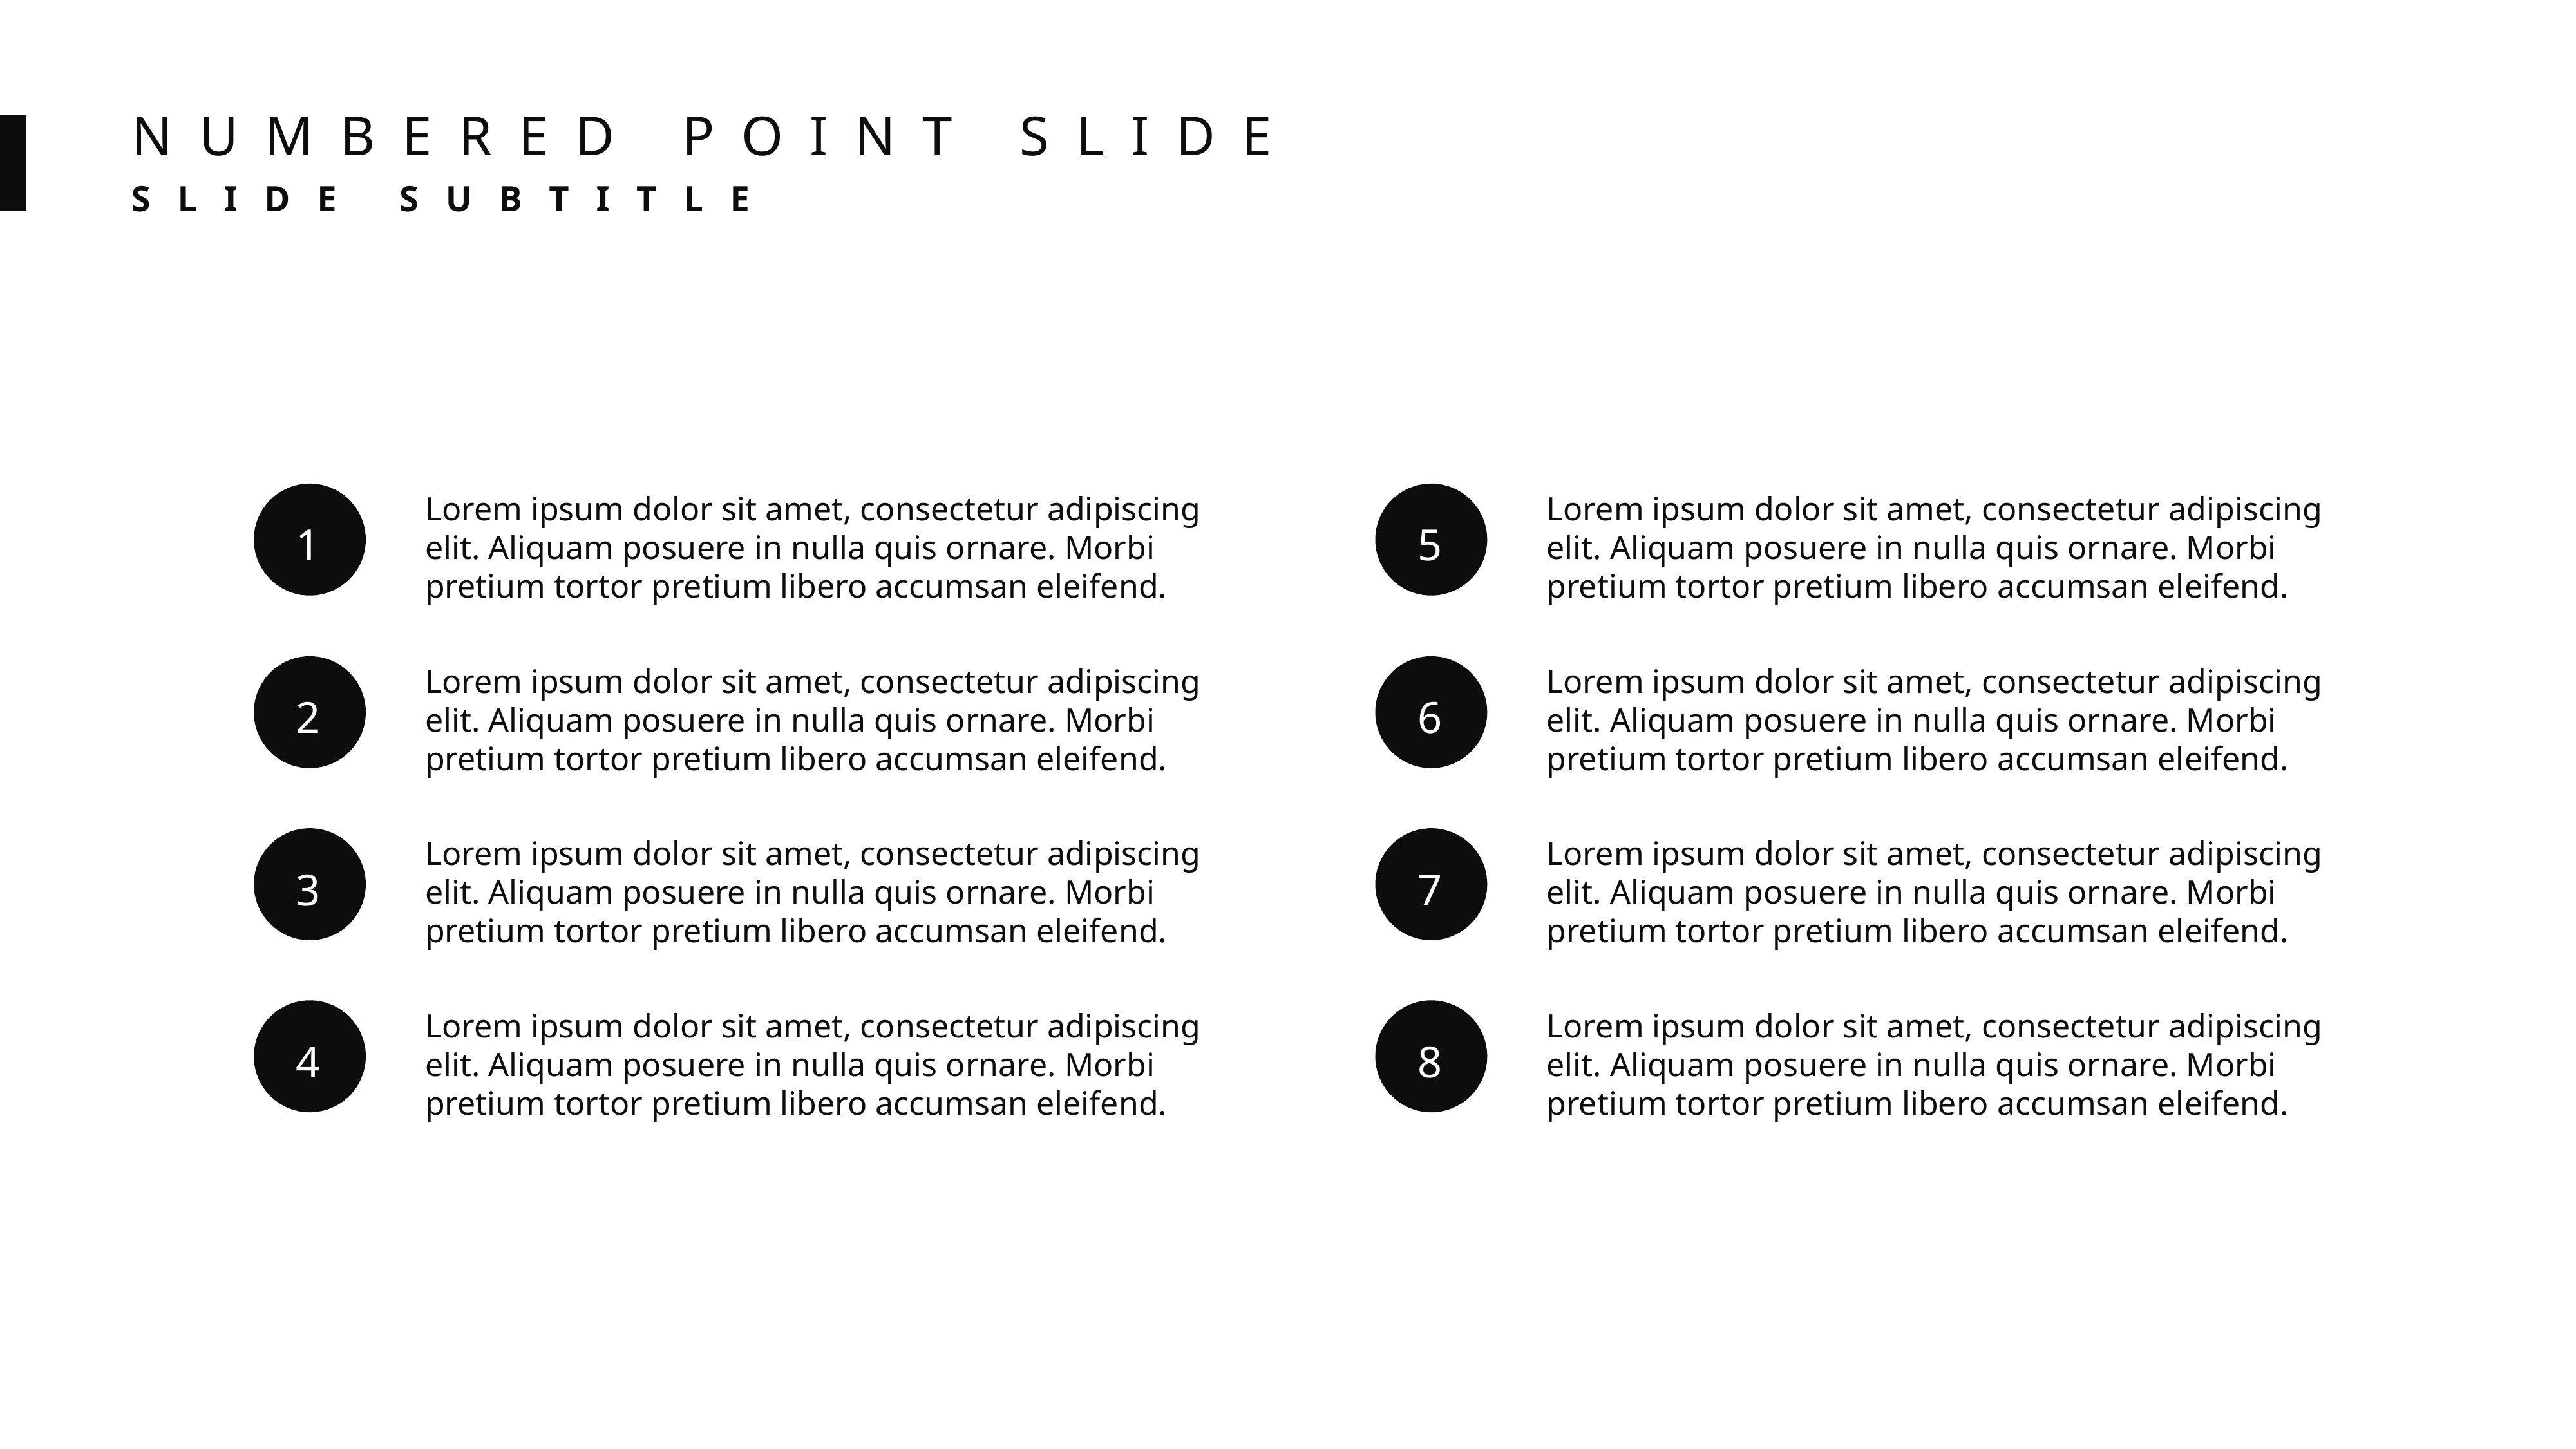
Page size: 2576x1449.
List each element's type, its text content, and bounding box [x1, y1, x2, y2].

text_box 5 [1392, 513, 1468, 574]
text_box NUMBERED POINT SLIDE [122, 97, 1283, 171]
text_box [1374, 655, 1488, 769]
text_box [1374, 999, 1488, 1113]
text_box Lorem ipsum dolor sit amet, consectetur adipiscing elit. Aliquam posuere in nulla quis ornare. Morbi pretium tortor pretium libero accumsan eleifend. [1537, 828, 2368, 954]
text_box 4 [270, 1030, 346, 1091]
text_box 3 [270, 858, 346, 919]
text_box Lorem ipsum dolor sit amet, consectetur adipiscing elit. Aliquam posuere in nulla quis ornare. Morbi pretium tortor pretium libero accumsan eleifend. [415, 828, 1247, 954]
text_box Lorem ipsum dolor sit amet, consectetur adipiscing elit. Aliquam posuere in nulla quis ornare. Morbi pretium tortor pretium libero accumsan eleifend. [1537, 656, 2368, 782]
text_box [1374, 828, 1488, 941]
text_box [1374, 482, 1488, 596]
text_box [253, 999, 367, 1113]
text_box [253, 828, 367, 941]
text_box Lorem ipsum dolor sit amet, consectetur adipiscing elit. Aliquam posuere in nulla quis ornare. Morbi pretium tortor pretium libero accumsan eleifend. [1537, 1001, 2368, 1126]
text_box [253, 655, 367, 769]
text_box [0, 114, 27, 211]
text_box Lorem ipsum dolor sit amet, consectetur adipiscing elit. Aliquam posuere in nulla quis ornare. Morbi pretium tortor pretium libero accumsan eleifend. [415, 656, 1247, 782]
text_box 2 [270, 685, 346, 747]
text_box 6 [1392, 685, 1468, 747]
text_box 1 [270, 513, 346, 574]
text_box SLIDE SUBTITLE [122, 171, 761, 223]
text_box Lorem ipsum dolor sit amet, consectetur adipiscing elit. Aliquam posuere in nulla quis ornare. Morbi pretium tortor pretium libero accumsan eleifend. [415, 483, 1247, 609]
text_box 8 [1392, 1030, 1468, 1091]
text_box 7 [1392, 858, 1468, 919]
text_box Lorem ipsum dolor sit amet, consectetur adipiscing elit. Aliquam posuere in nulla quis ornare. Morbi pretium tortor pretium libero accumsan eleifend. [1537, 483, 2368, 609]
text_box Lorem ipsum dolor sit amet, consectetur adipiscing elit. Aliquam posuere in nulla quis ornare. Morbi pretium tortor pretium libero accumsan eleifend. [415, 1001, 1247, 1126]
text_box [253, 482, 367, 596]
